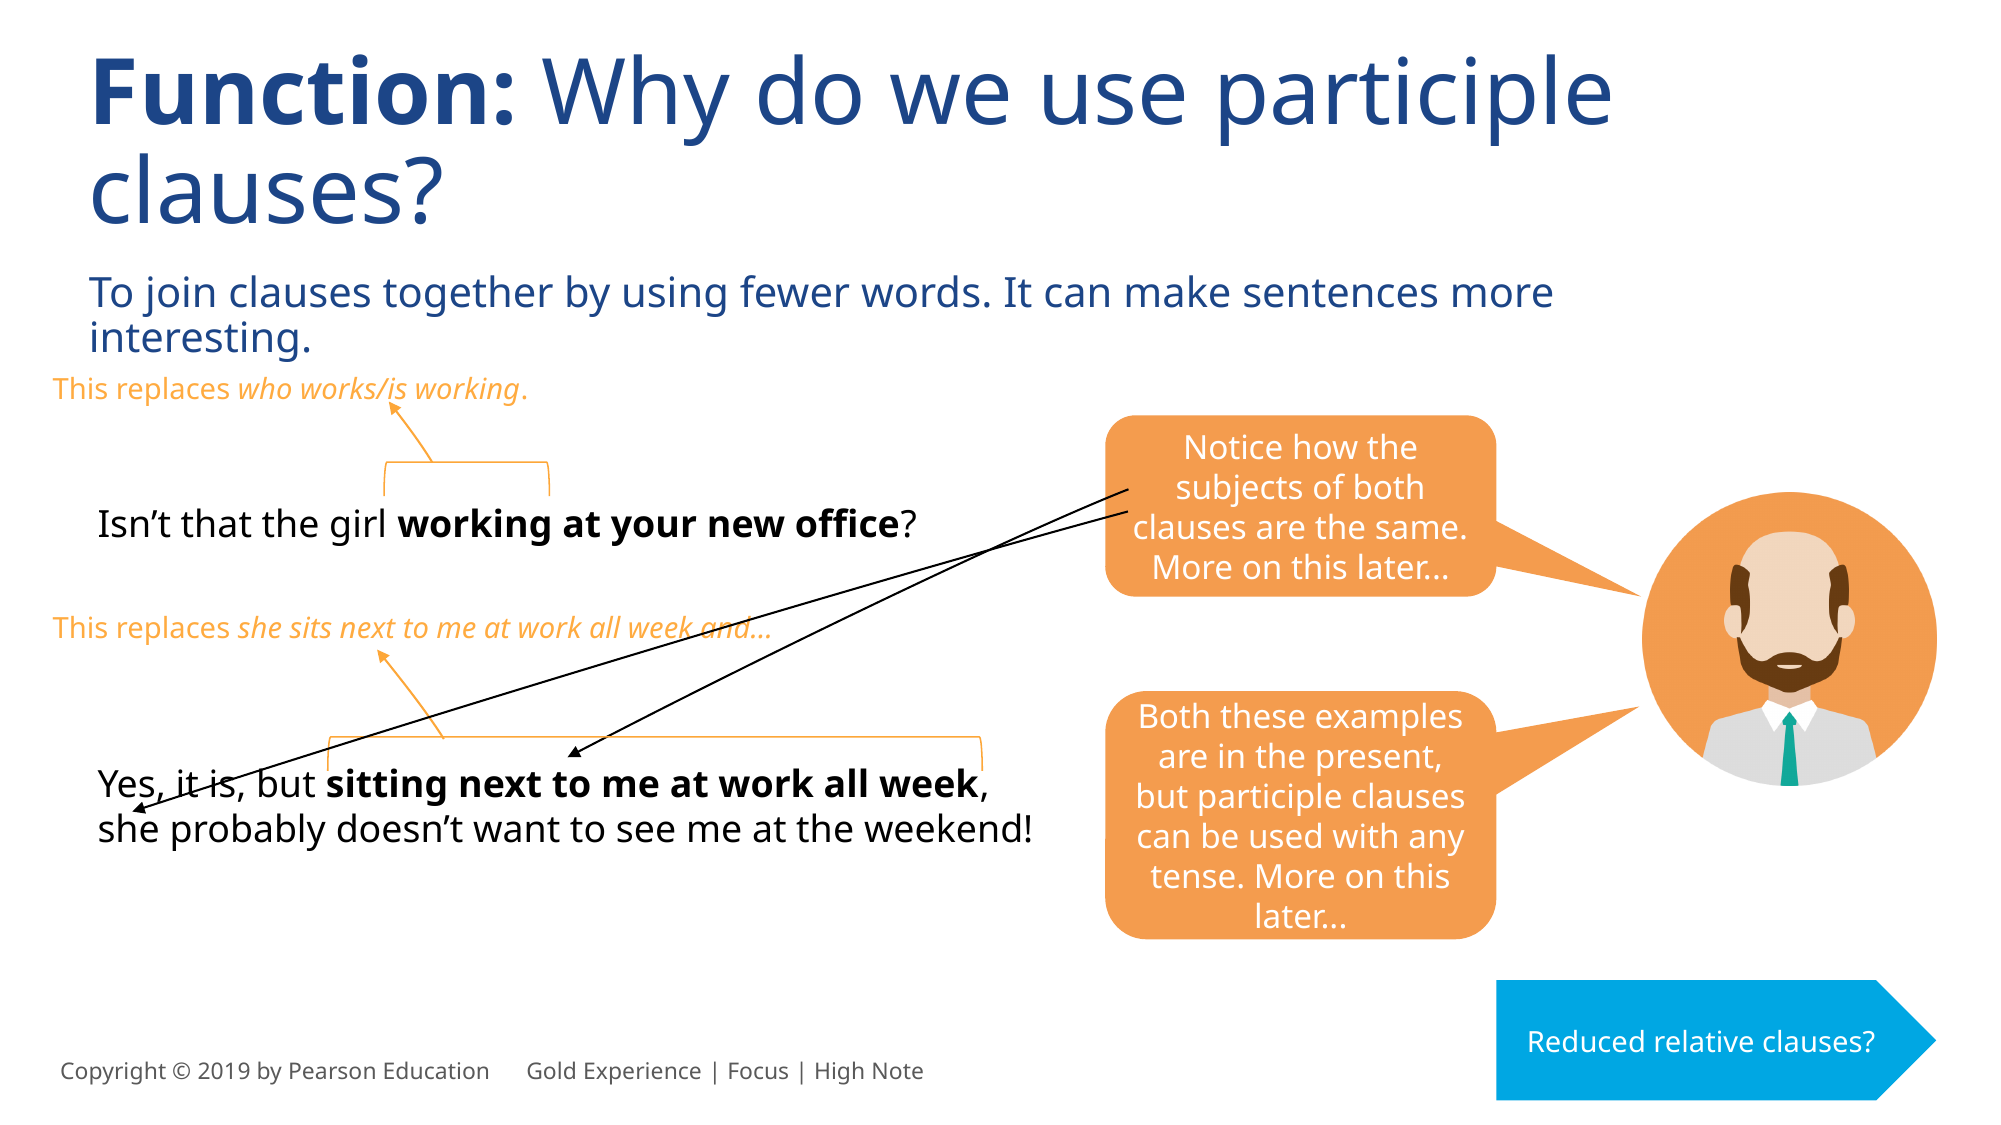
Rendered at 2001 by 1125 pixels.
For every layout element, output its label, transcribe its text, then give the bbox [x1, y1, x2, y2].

text_box To join clauses together by using fewer words. It can make sentences more interesting. [73, 263, 1795, 331]
text_box This replaces she sits next to me at work all week and... [37, 594, 348, 638]
text_box [610, 550, 1013, 735]
text_box [993, 489, 1129, 548]
text_box [371, 511, 1128, 735]
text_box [327, 736, 983, 794]
footer Copyright © 2019 by Pearson Education Gold Experience | Focus | High Note [45, 1040, 1084, 1101]
text_box [270, 553, 429, 718]
text_box [132, 750, 322, 814]
text_box Notice how the subjects of both clauses are the same. More on this later... [1105, 415, 1637, 597]
text_box Yes, it is, but sitting next to me at work all week, she probably doesn’t want to see me at the weekend! [82, 753, 1065, 860]
text_box This replaces who works/is working. [37, 355, 820, 399]
text_box Function: Why do we use participle clauses? [73, 37, 1842, 253]
text_box This replaces she sits next to me at work all week and... [317, 594, 820, 638]
text_box [372, 399, 431, 460]
text_box Reduced relative clauses? [1496, 980, 1937, 1101]
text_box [383, 461, 550, 519]
text_box [263, 282, 340, 355]
picture [1642, 491, 1937, 786]
text_box Both these examples are in the present, but participle clauses can be used with any tense. More on this later... [1105, 691, 1637, 940]
text_box Isn’t that the girl working at your new office? [82, 492, 1015, 571]
